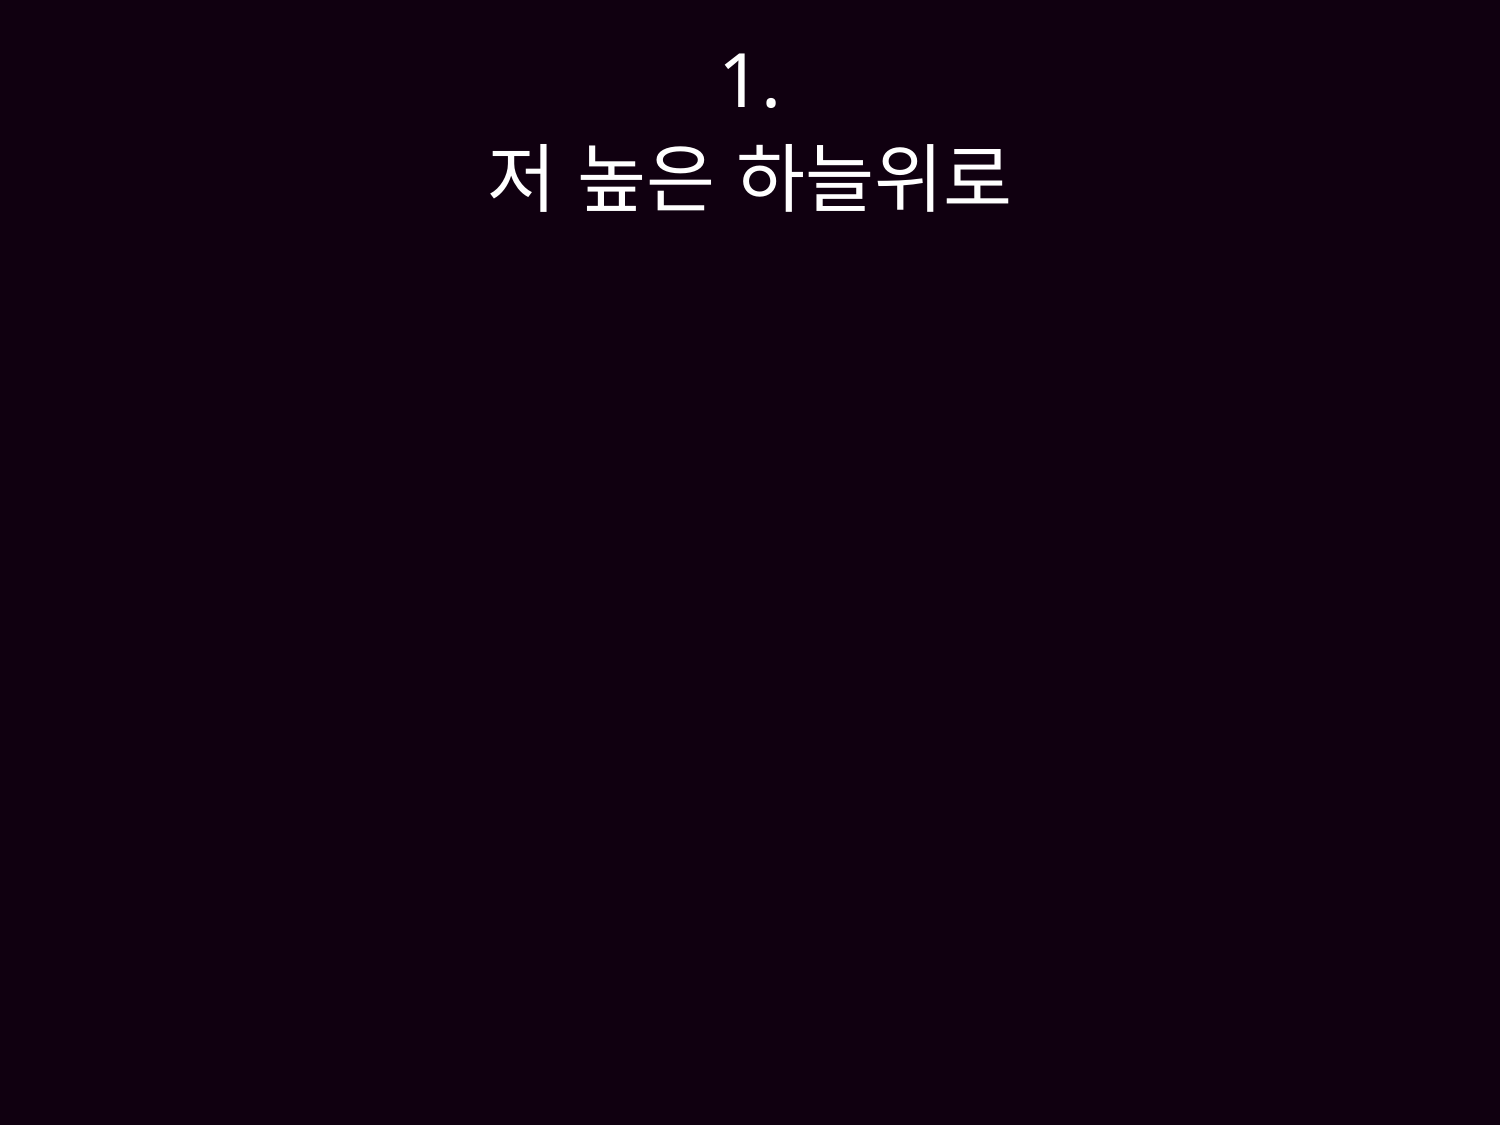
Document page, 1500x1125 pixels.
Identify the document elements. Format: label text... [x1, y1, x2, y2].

title 1. 저 높은 하늘위로 [0, 12, 1500, 1125]
